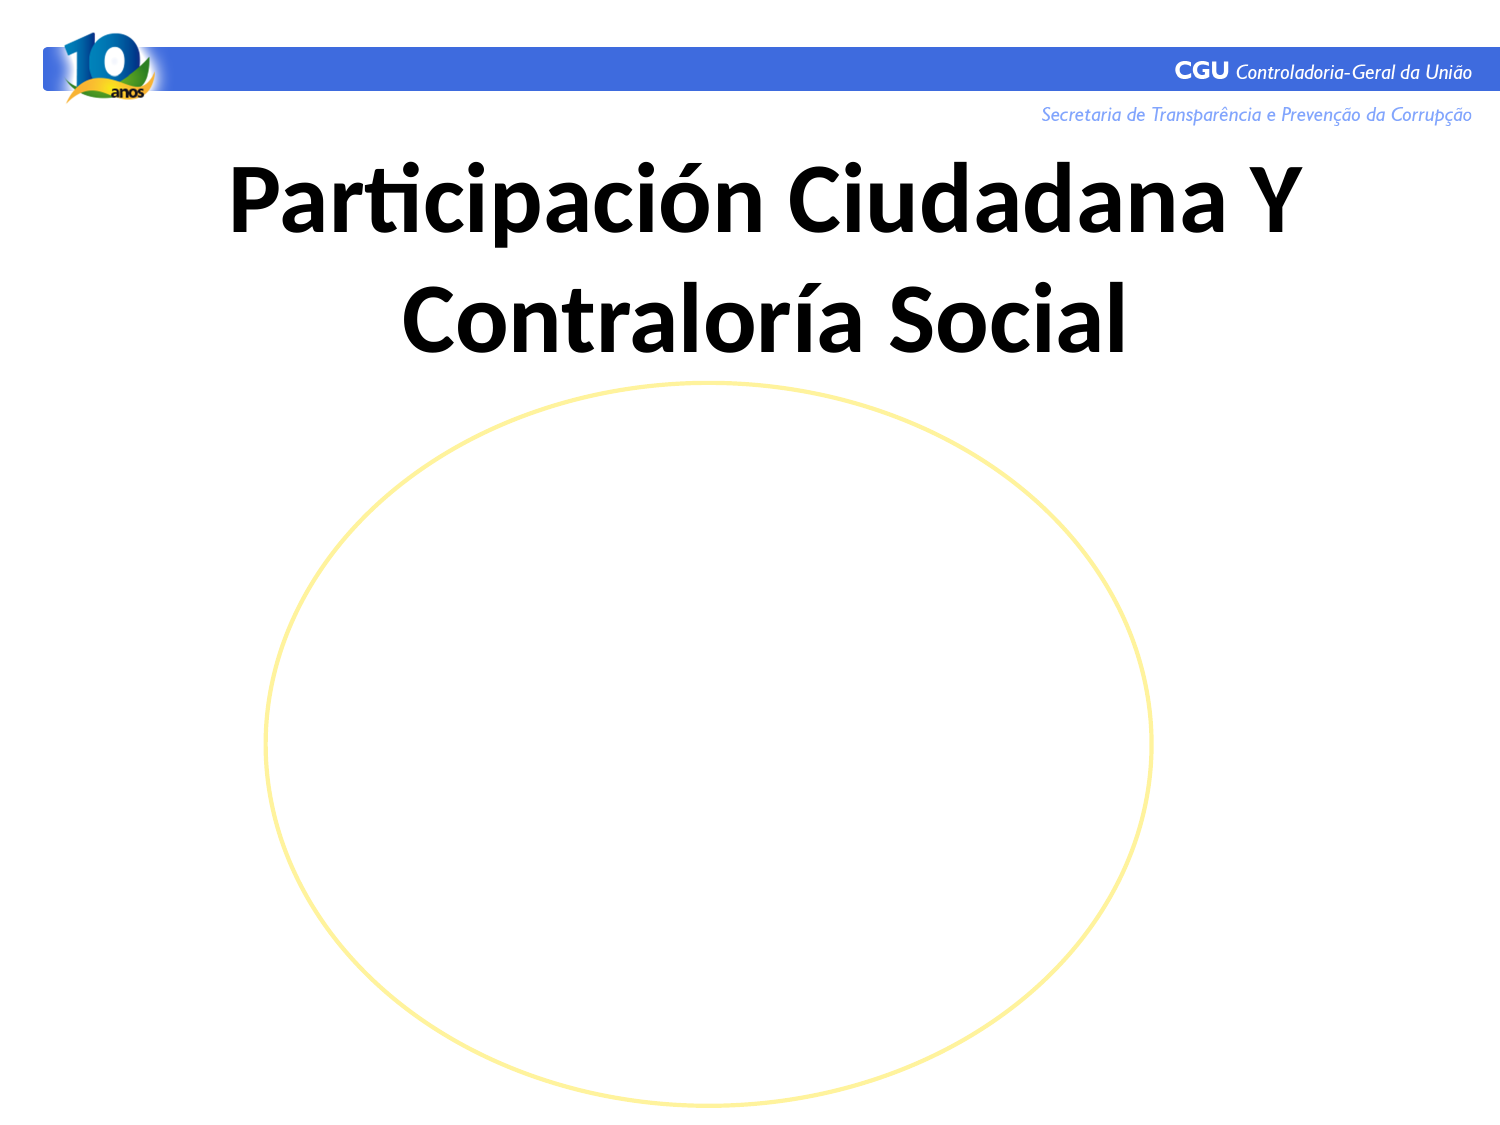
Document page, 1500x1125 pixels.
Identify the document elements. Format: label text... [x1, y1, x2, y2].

text_box Participación Ciudadana Y Contraloría Social [205, 125, 1328, 380]
text_box [265, 382, 1152, 1106]
picture [0, 18, 1500, 189]
